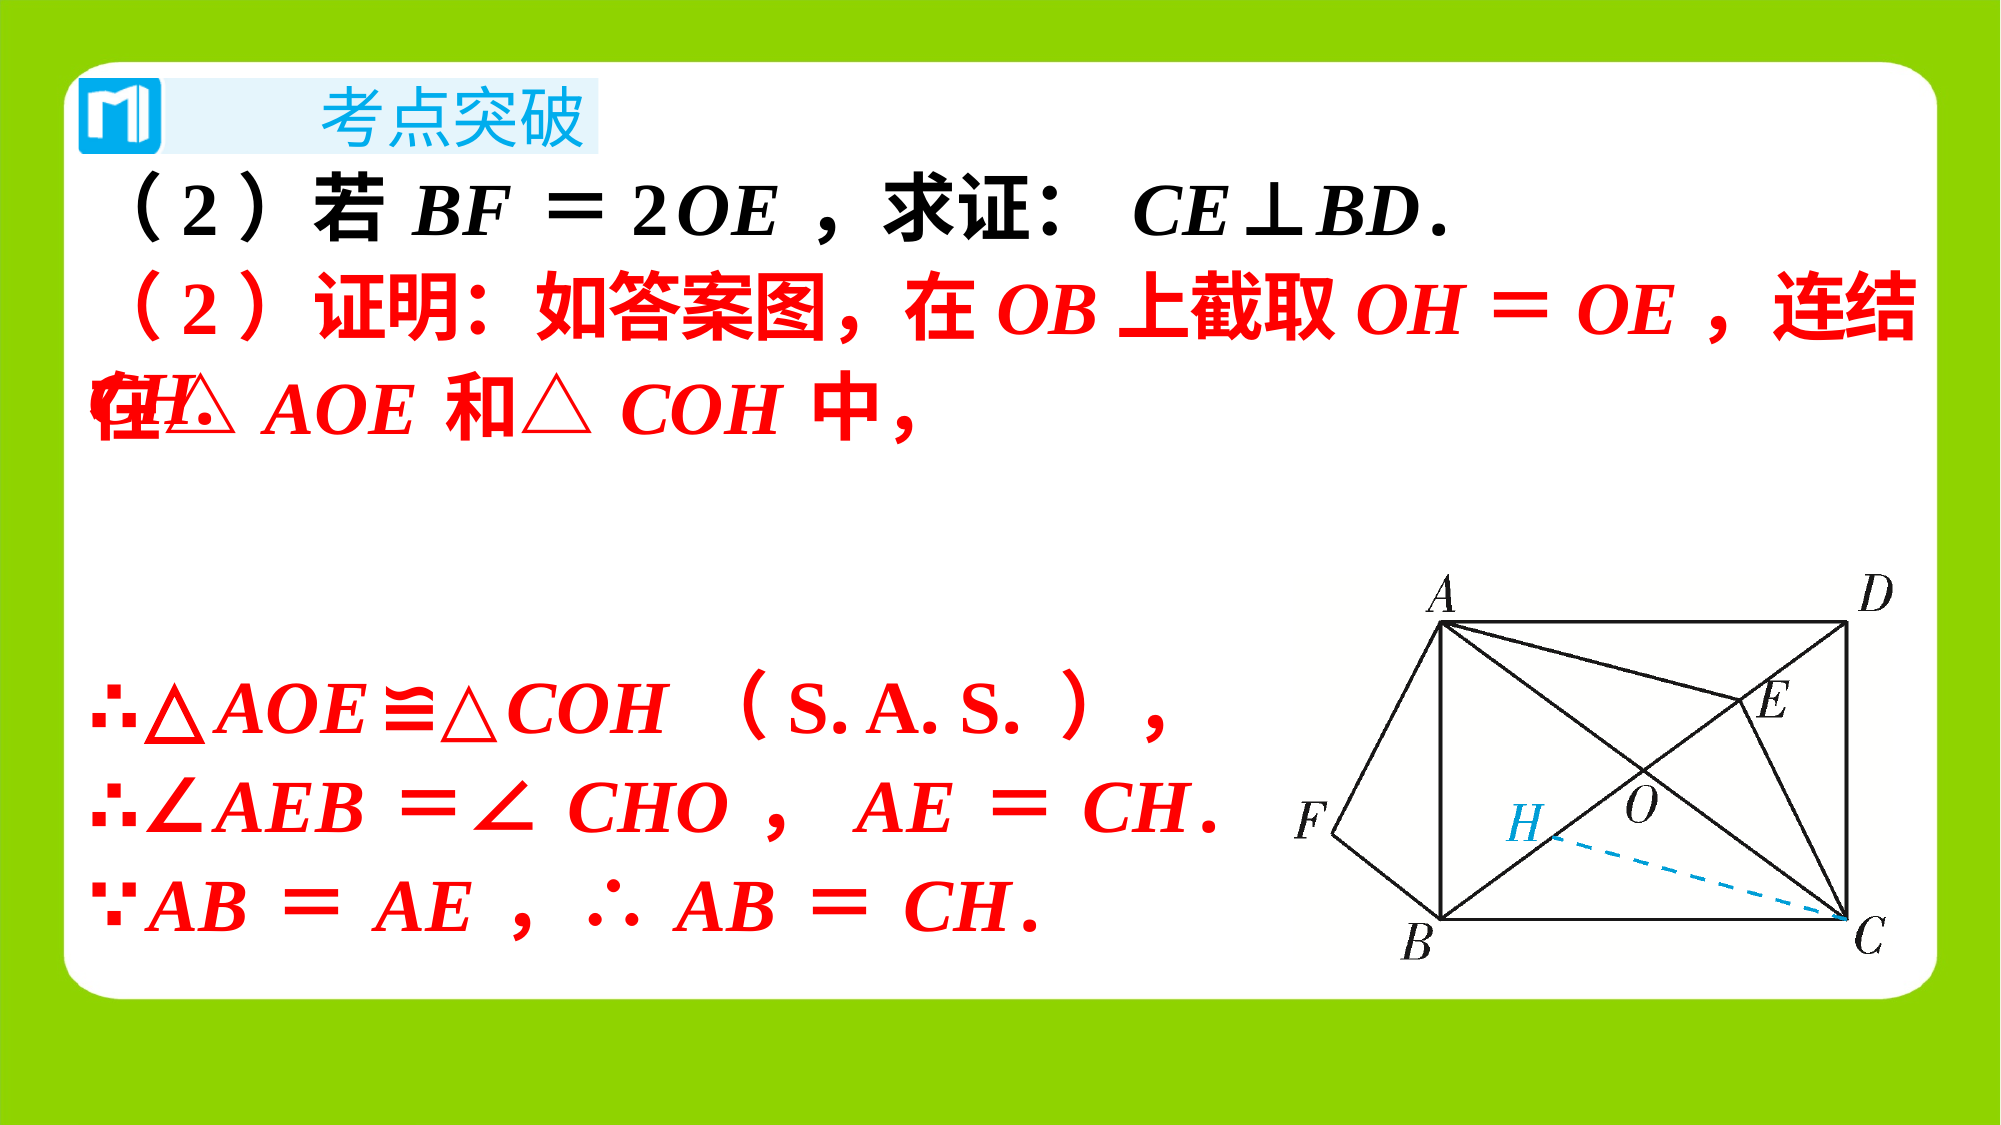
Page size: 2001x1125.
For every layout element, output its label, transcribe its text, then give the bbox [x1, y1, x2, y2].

text_box （2）若BF＝2OE，求证：CE⊥BD. [88, 160, 1381, 252]
picture [0, 0, 2001, 1125]
text_box ∴△AOE≌△COH（S. A. S. ）， [88, 658, 1264, 750]
text_box ∴∠AEB＝∠CHO，AE＝CH. [88, 757, 1191, 849]
text_box ∵AB＝AE，∴AB＝CH. [88, 856, 1001, 948]
text_box （2）证明：如答案图，在OB上截取OH＝OE，连结CH. [88, 259, 1974, 442]
